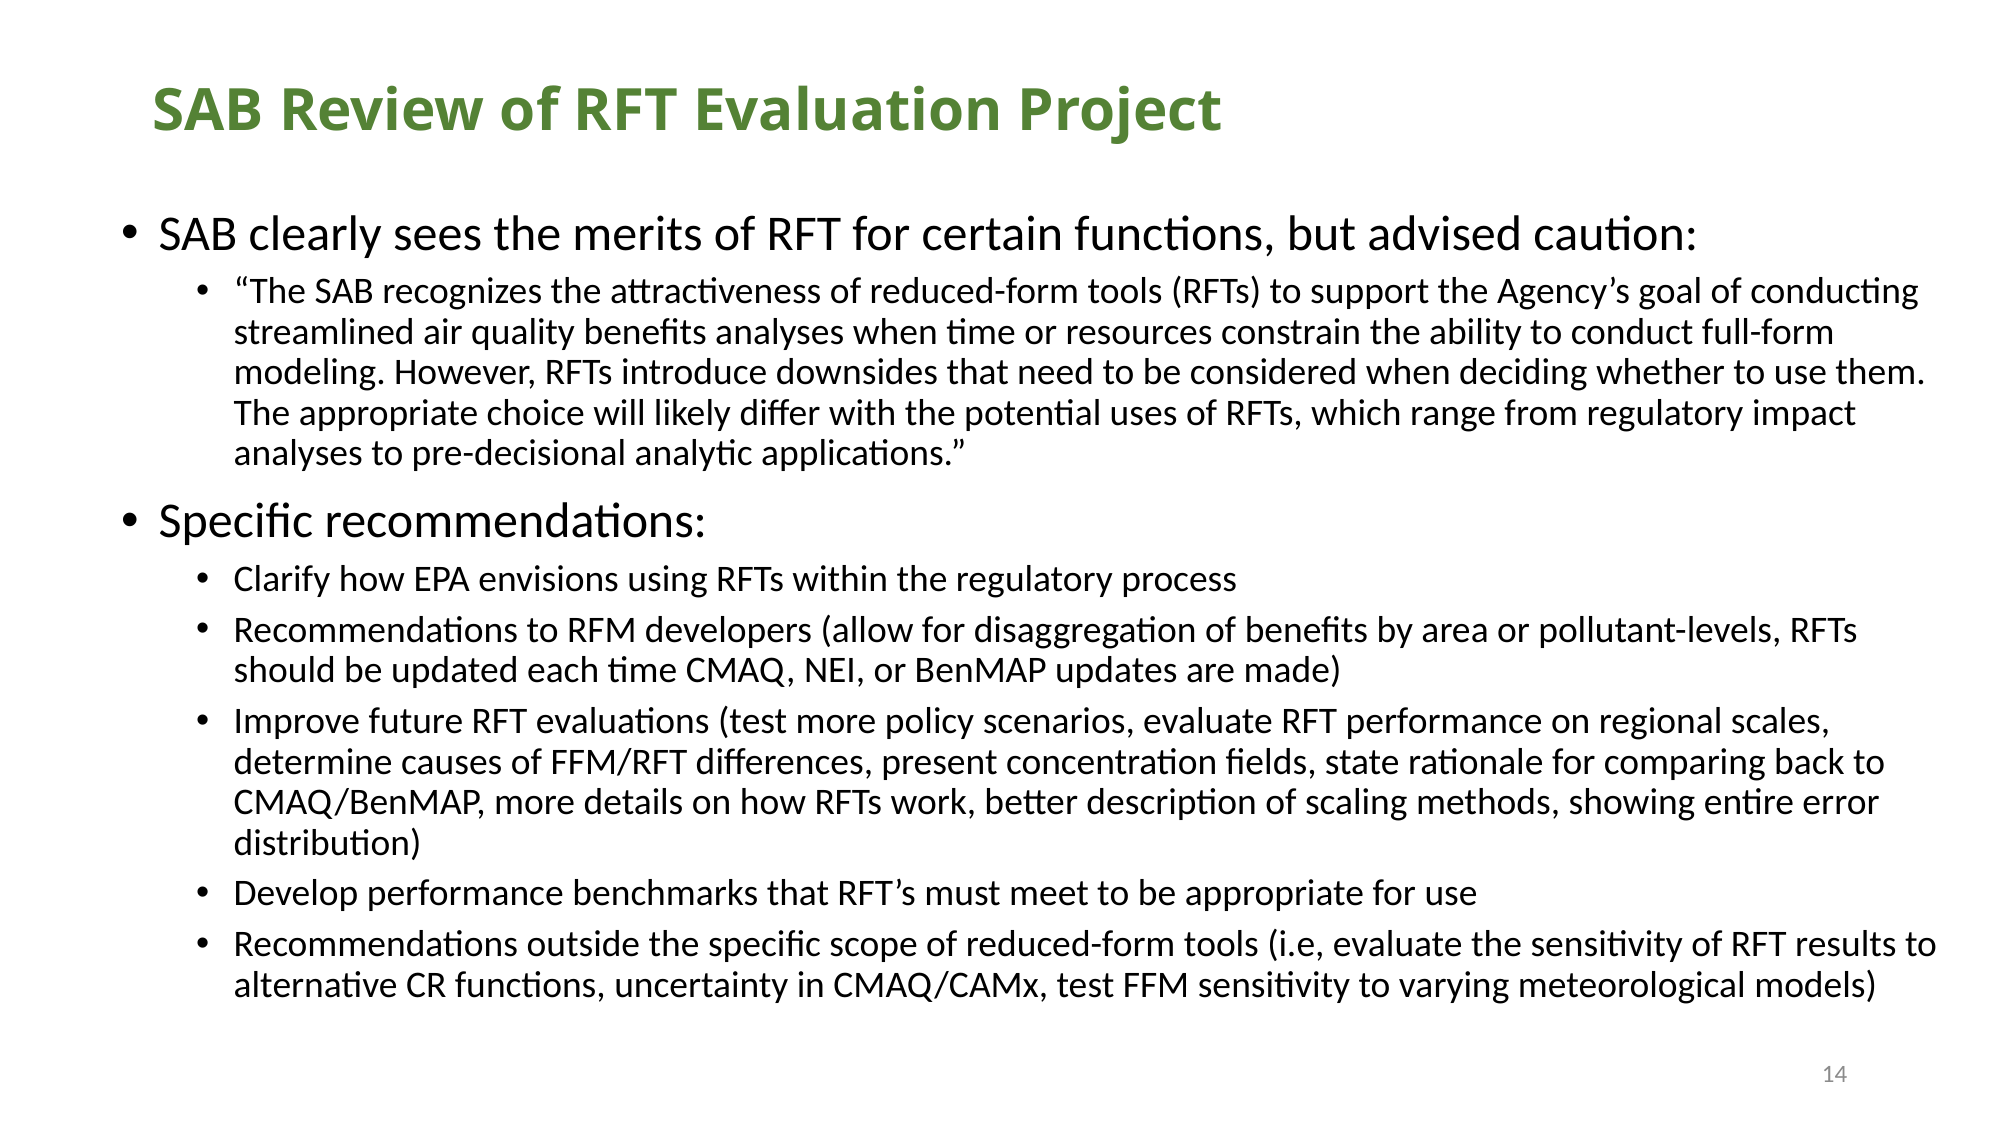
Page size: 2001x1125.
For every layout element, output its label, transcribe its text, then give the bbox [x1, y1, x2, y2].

slide_number 14 [1412, 1042, 1863, 1103]
title SAB Review of RFT Evaluation Project [137, 3, 1863, 199]
list SAB clearly sees the merits of RFT for certain functions, but advised caution: “The SAB recognizes the attractiveness of reduced-form tools (RFTs) to support the Agency’s goal of conducting streamlined air quality benefits analyses when time or resources constrain the ability to conduct full-form modeling. However, RFTs introduce downsides that need to be considered when deciding whether to use them. The appropriate choice will likely differ with the potential uses of RFTs, which range from regulatory impact analyses to pre-decisional analytic applications.” Specific recommendations: Clarify how EPA envisions using RFTs within the regulatory process Recommendations to RFM developers (allow for disaggregation of benefits by area or pollutant-levels, RFTs should be updated each time CMAQ, NEI, or BenMAP updates are made) Improve future RFT evaluations (test more policy scenarios, evaluate RFT performance on regional scales, determine causes of FFM/RFT differences, present concentration fields, state rationale for comparing back to CMAQ/BenMAP, more details on how RFTs work, better description of scaling methods, showing entire error distribution) Develop performance benchmarks that RFT’s must meet to be appropriate for use Recommendations outside the specific scope of reduced-form tools (i.e, evaluate the sensitivity of RFT results to alternative CR functions, uncertainty in CMAQ/CAMx, test FFM sensitivity to varying meteorological models) [106, 199, 1959, 1106]
